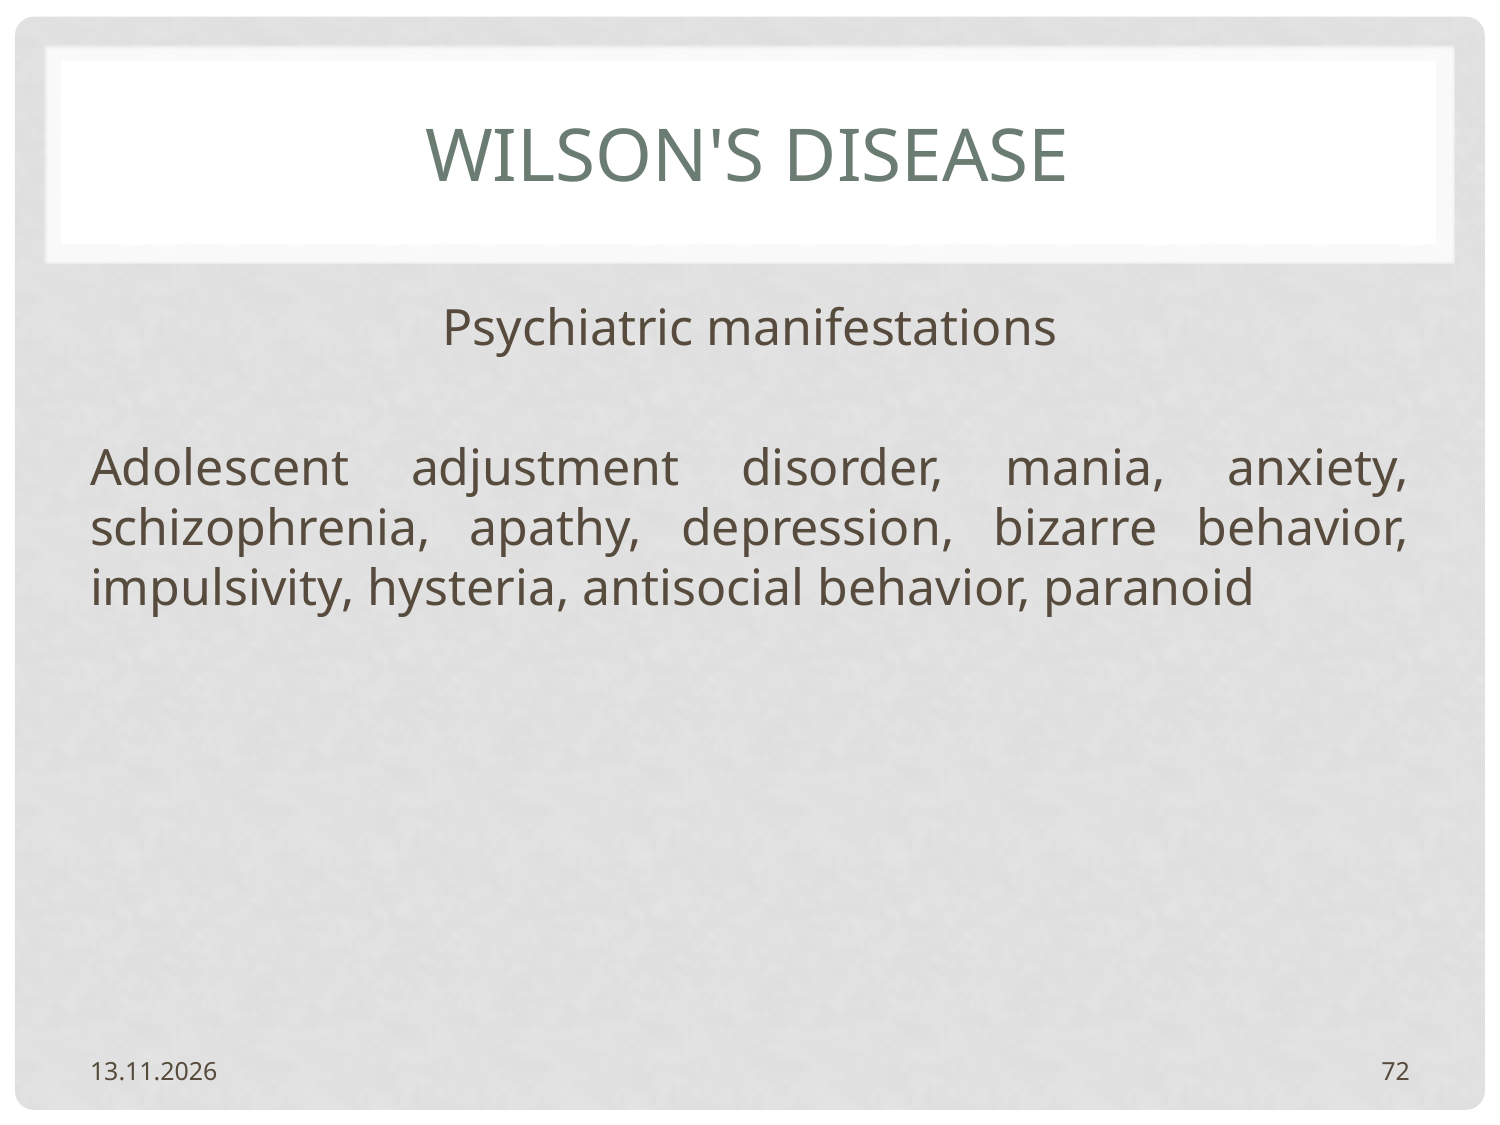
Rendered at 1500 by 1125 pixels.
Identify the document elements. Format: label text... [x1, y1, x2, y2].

title Wilson's disease [69, 66, 1425, 238]
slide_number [75, 1042, 425, 1103]
slide_number 72 [1074, 1042, 1425, 1103]
list Psychiatric manifestations Adolescent adjustment disorder, mania, anxiety, schizophrenia, apathy, depression, bizarre behavior, impulsivity, hysteria, antisocial behavior, paranoid [75, 287, 1425, 1005]
